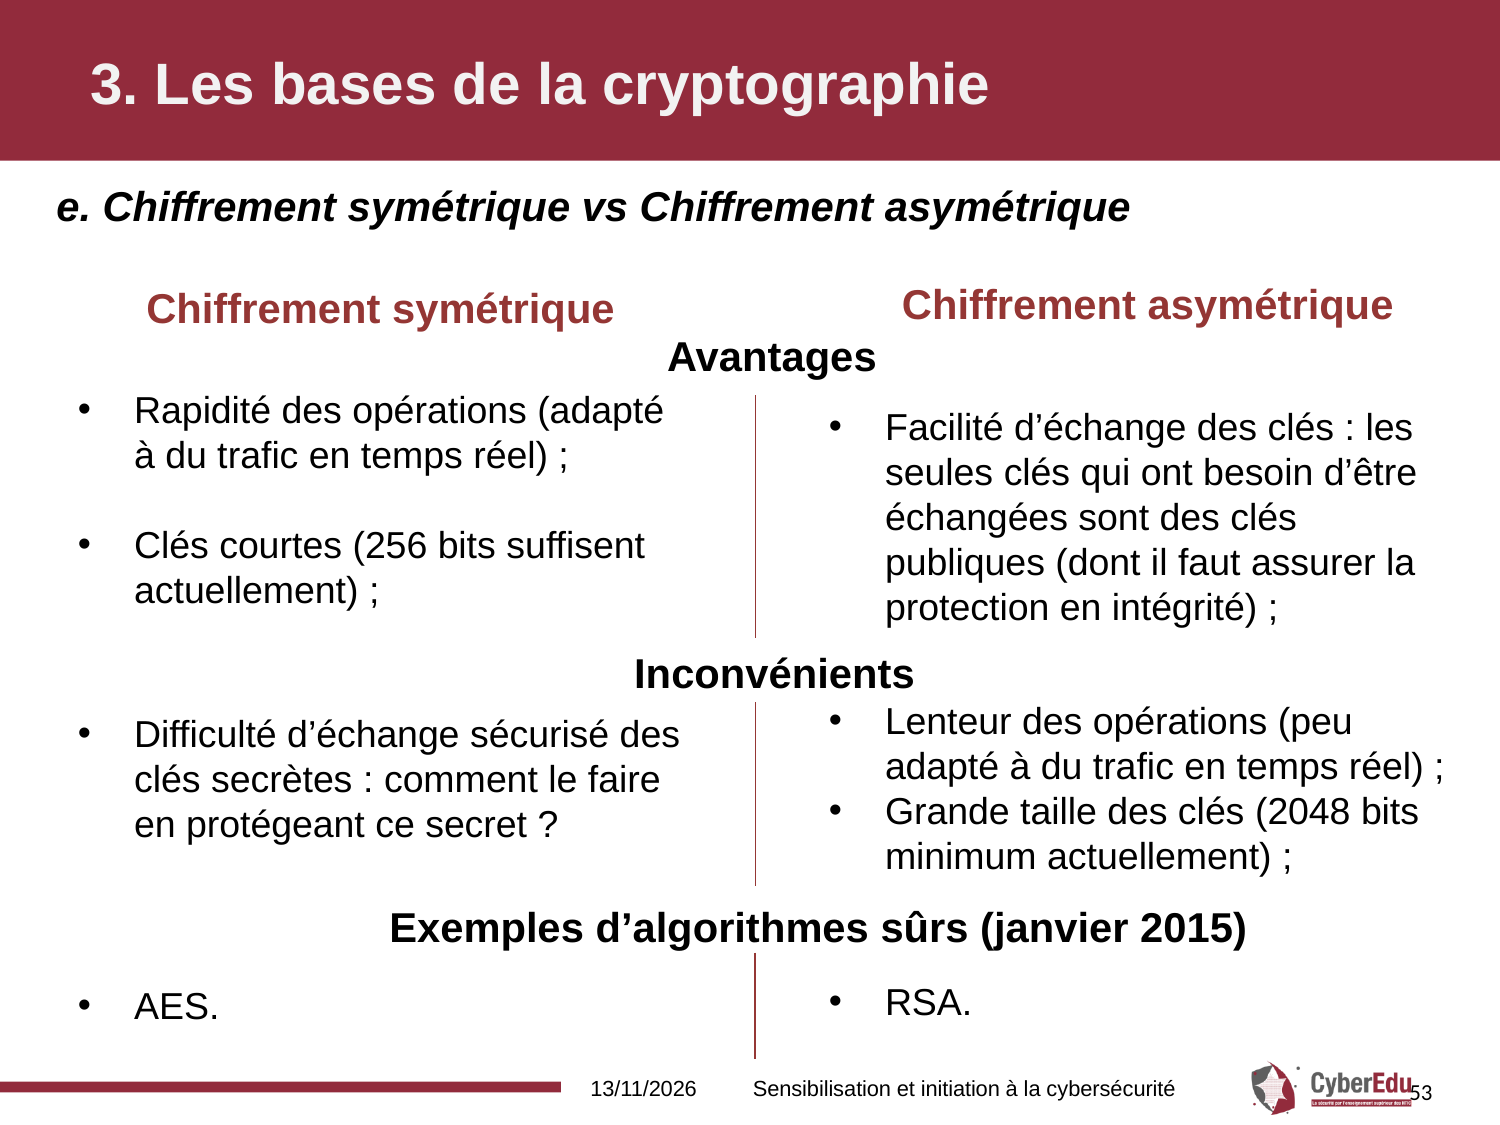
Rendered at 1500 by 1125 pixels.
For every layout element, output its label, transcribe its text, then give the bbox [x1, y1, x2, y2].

title 3. Les bases de la cryptographie [75, 1, 1425, 161]
picture [1246, 1060, 1412, 1115]
footer Sensibilisation et initiation à la cybersécurité [738, 1067, 1236, 1118]
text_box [62, 270, 1471, 1059]
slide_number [561, 1067, 727, 1118]
text_box e. Chiffrement symétrique vs Chiffrement asymétrique [41, 172, 1471, 268]
